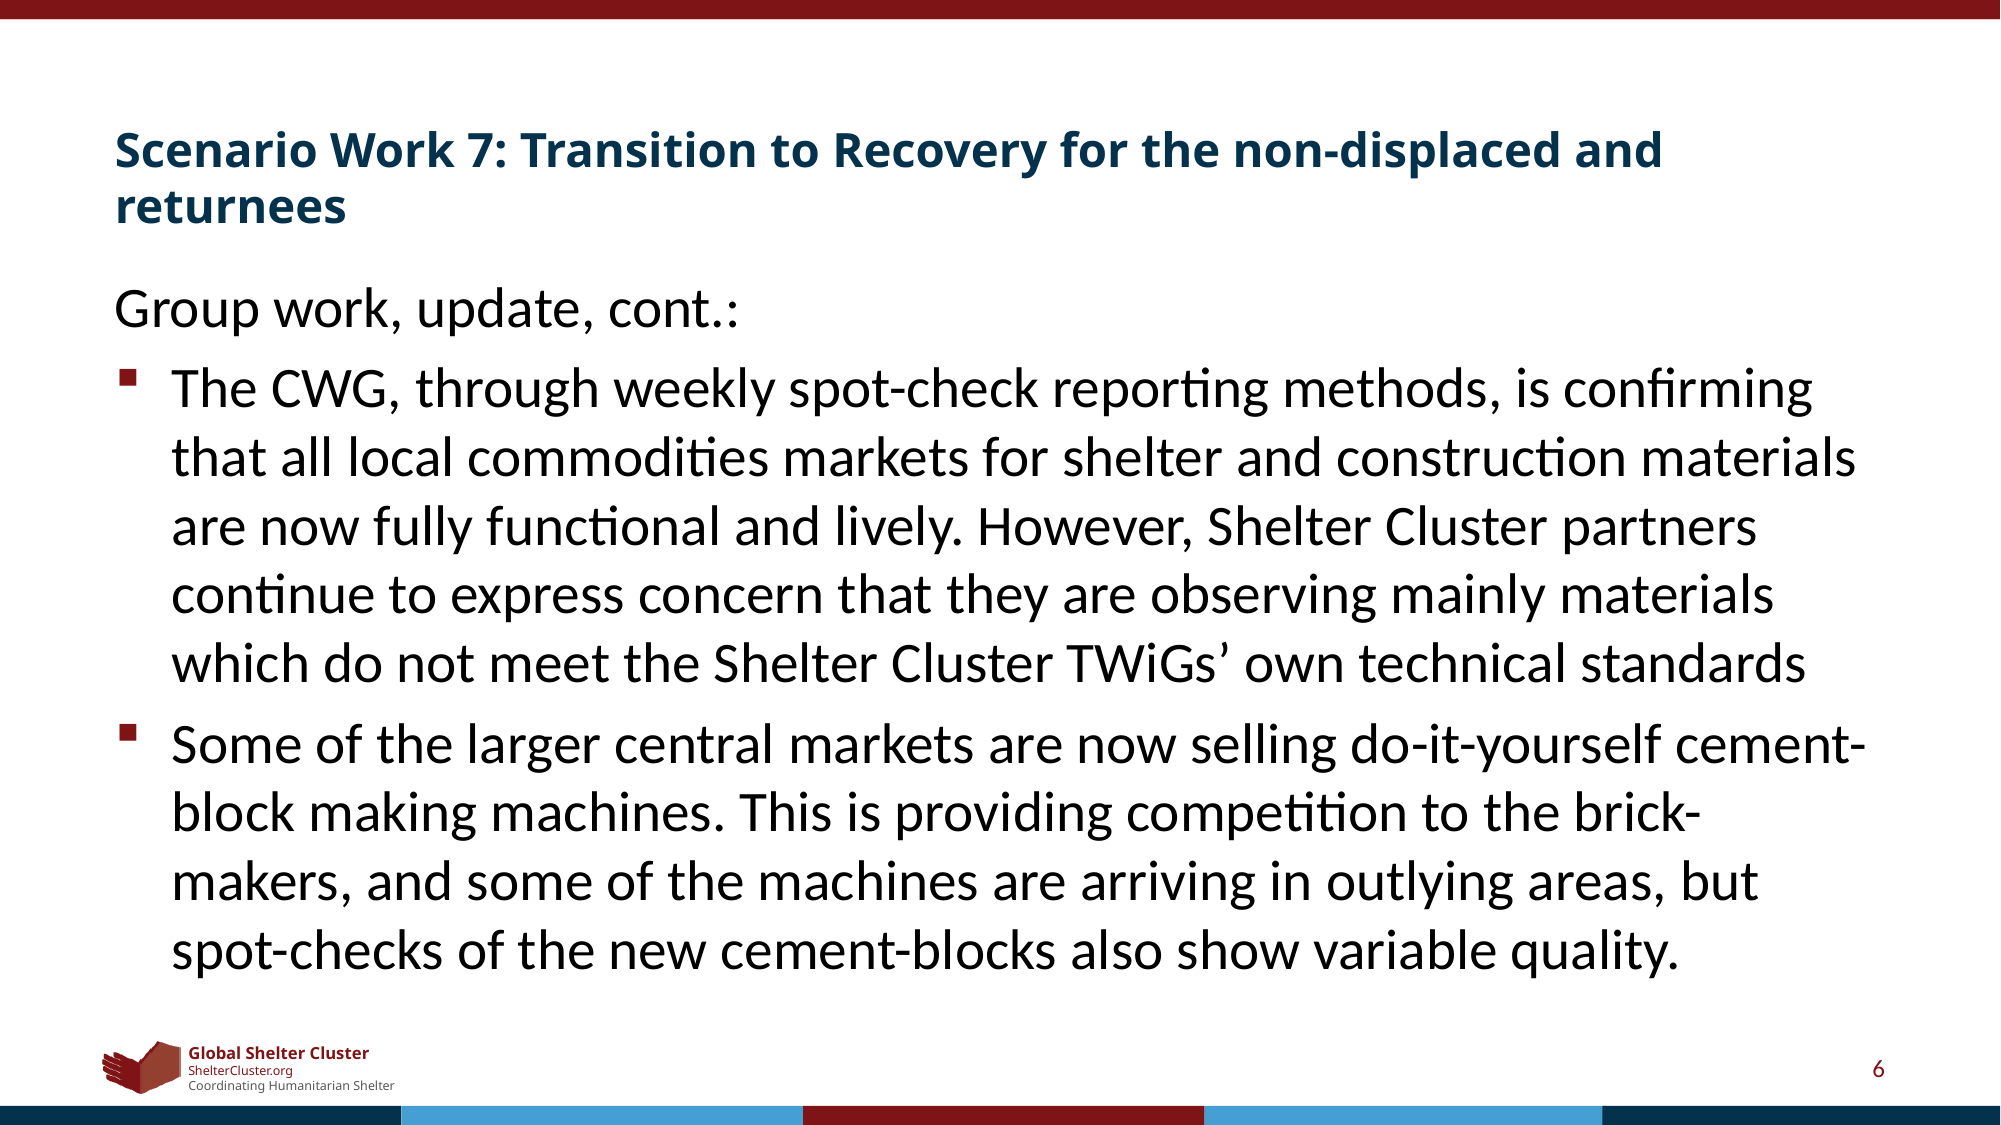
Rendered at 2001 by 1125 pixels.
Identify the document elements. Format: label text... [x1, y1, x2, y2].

list Group work, update, cont.: The CWG, through weekly spot-check reporting methods, is confirming that all local commodities markets for shelter and construction materials are now fully functional and lively. However, Shelter Cluster partners continue to express concern that they are observing mainly materials which do not meet the Shelter Cluster TWiGs’ own technical standards Some of the larger central markets are now selling do-it-yourself cement-block making machines. This is providing competition to the brick-makers, and some of the machines are arriving in outlying areas, but spot-checks of the new cement-blocks also show variable quality. [99, 262, 1900, 1005]
slide_number 6 [1433, 1037, 1900, 1098]
title Scenario Work 7: Transition to Recovery for the non-displaced and returnees [99, 111, 1863, 262]
picture [102, 1041, 181, 1094]
